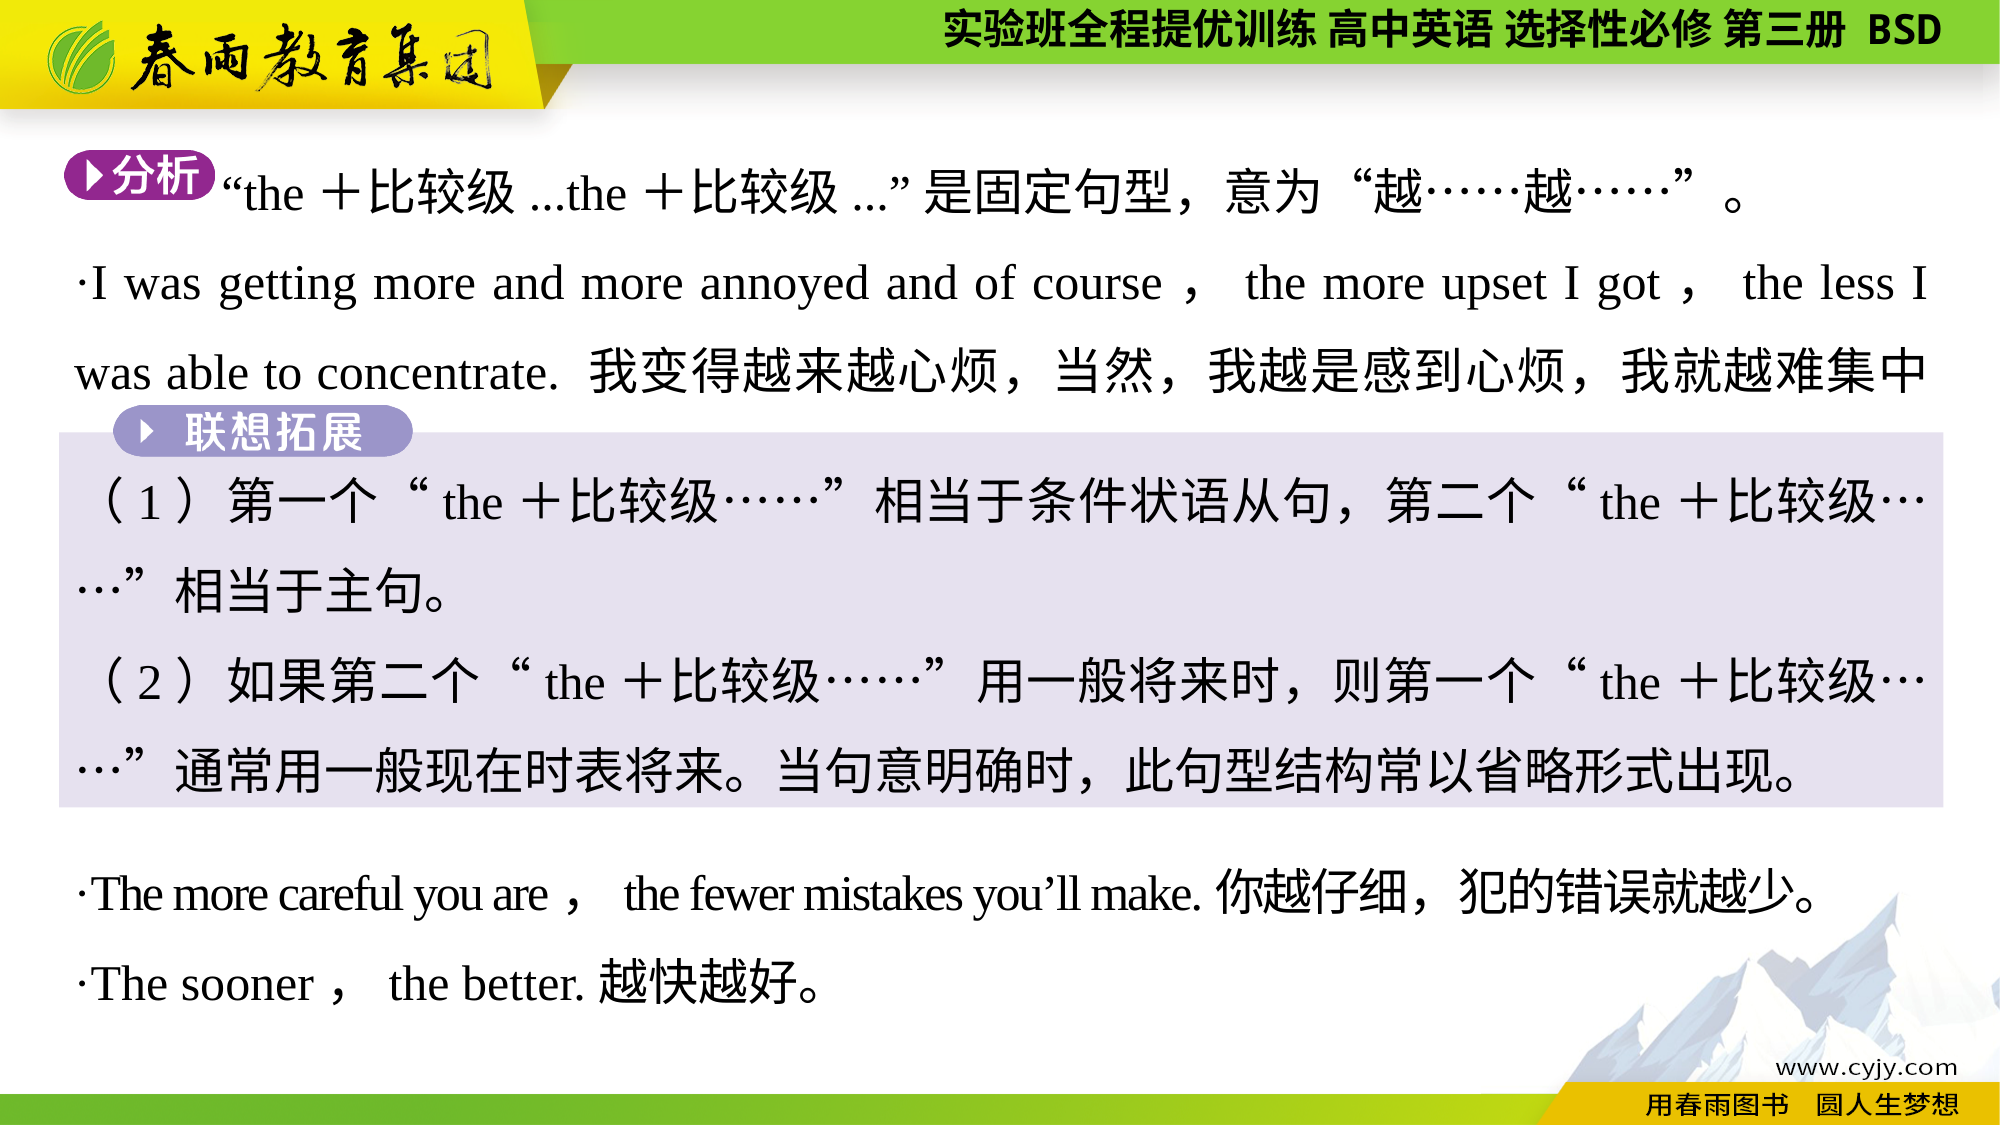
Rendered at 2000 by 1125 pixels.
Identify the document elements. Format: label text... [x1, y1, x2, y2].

picture [0, 0, 2000, 1125]
text_box （1）第一个“the＋比较级……”相当于条件状语从句，第二个“the＋比较级……”相当于主句。 （2）如果第二个“the＋比较级……”用一般将来时，则第一个“the＋比较级……”通常用一般现在时表将来。当句意明确时，此句型结构常以省略形式出现。 [59, 432, 1944, 808]
text_box ·The more careful you are，the fewer mistakes you’ll make.你越仔细，犯的错误就越少。 ·The sooner，the better.越快越好。 [59, 823, 1944, 1018]
list “the＋比较级...the＋比较级...”是固定句型，意为“越……越……”。 ·I was getting more and more annoyed and of course，the more upset I got，the less I was able to concentrate. 我变得越来越心烦，当然，我越是感到心烦，我就越难集中精力。 [59, 122, 1944, 399]
